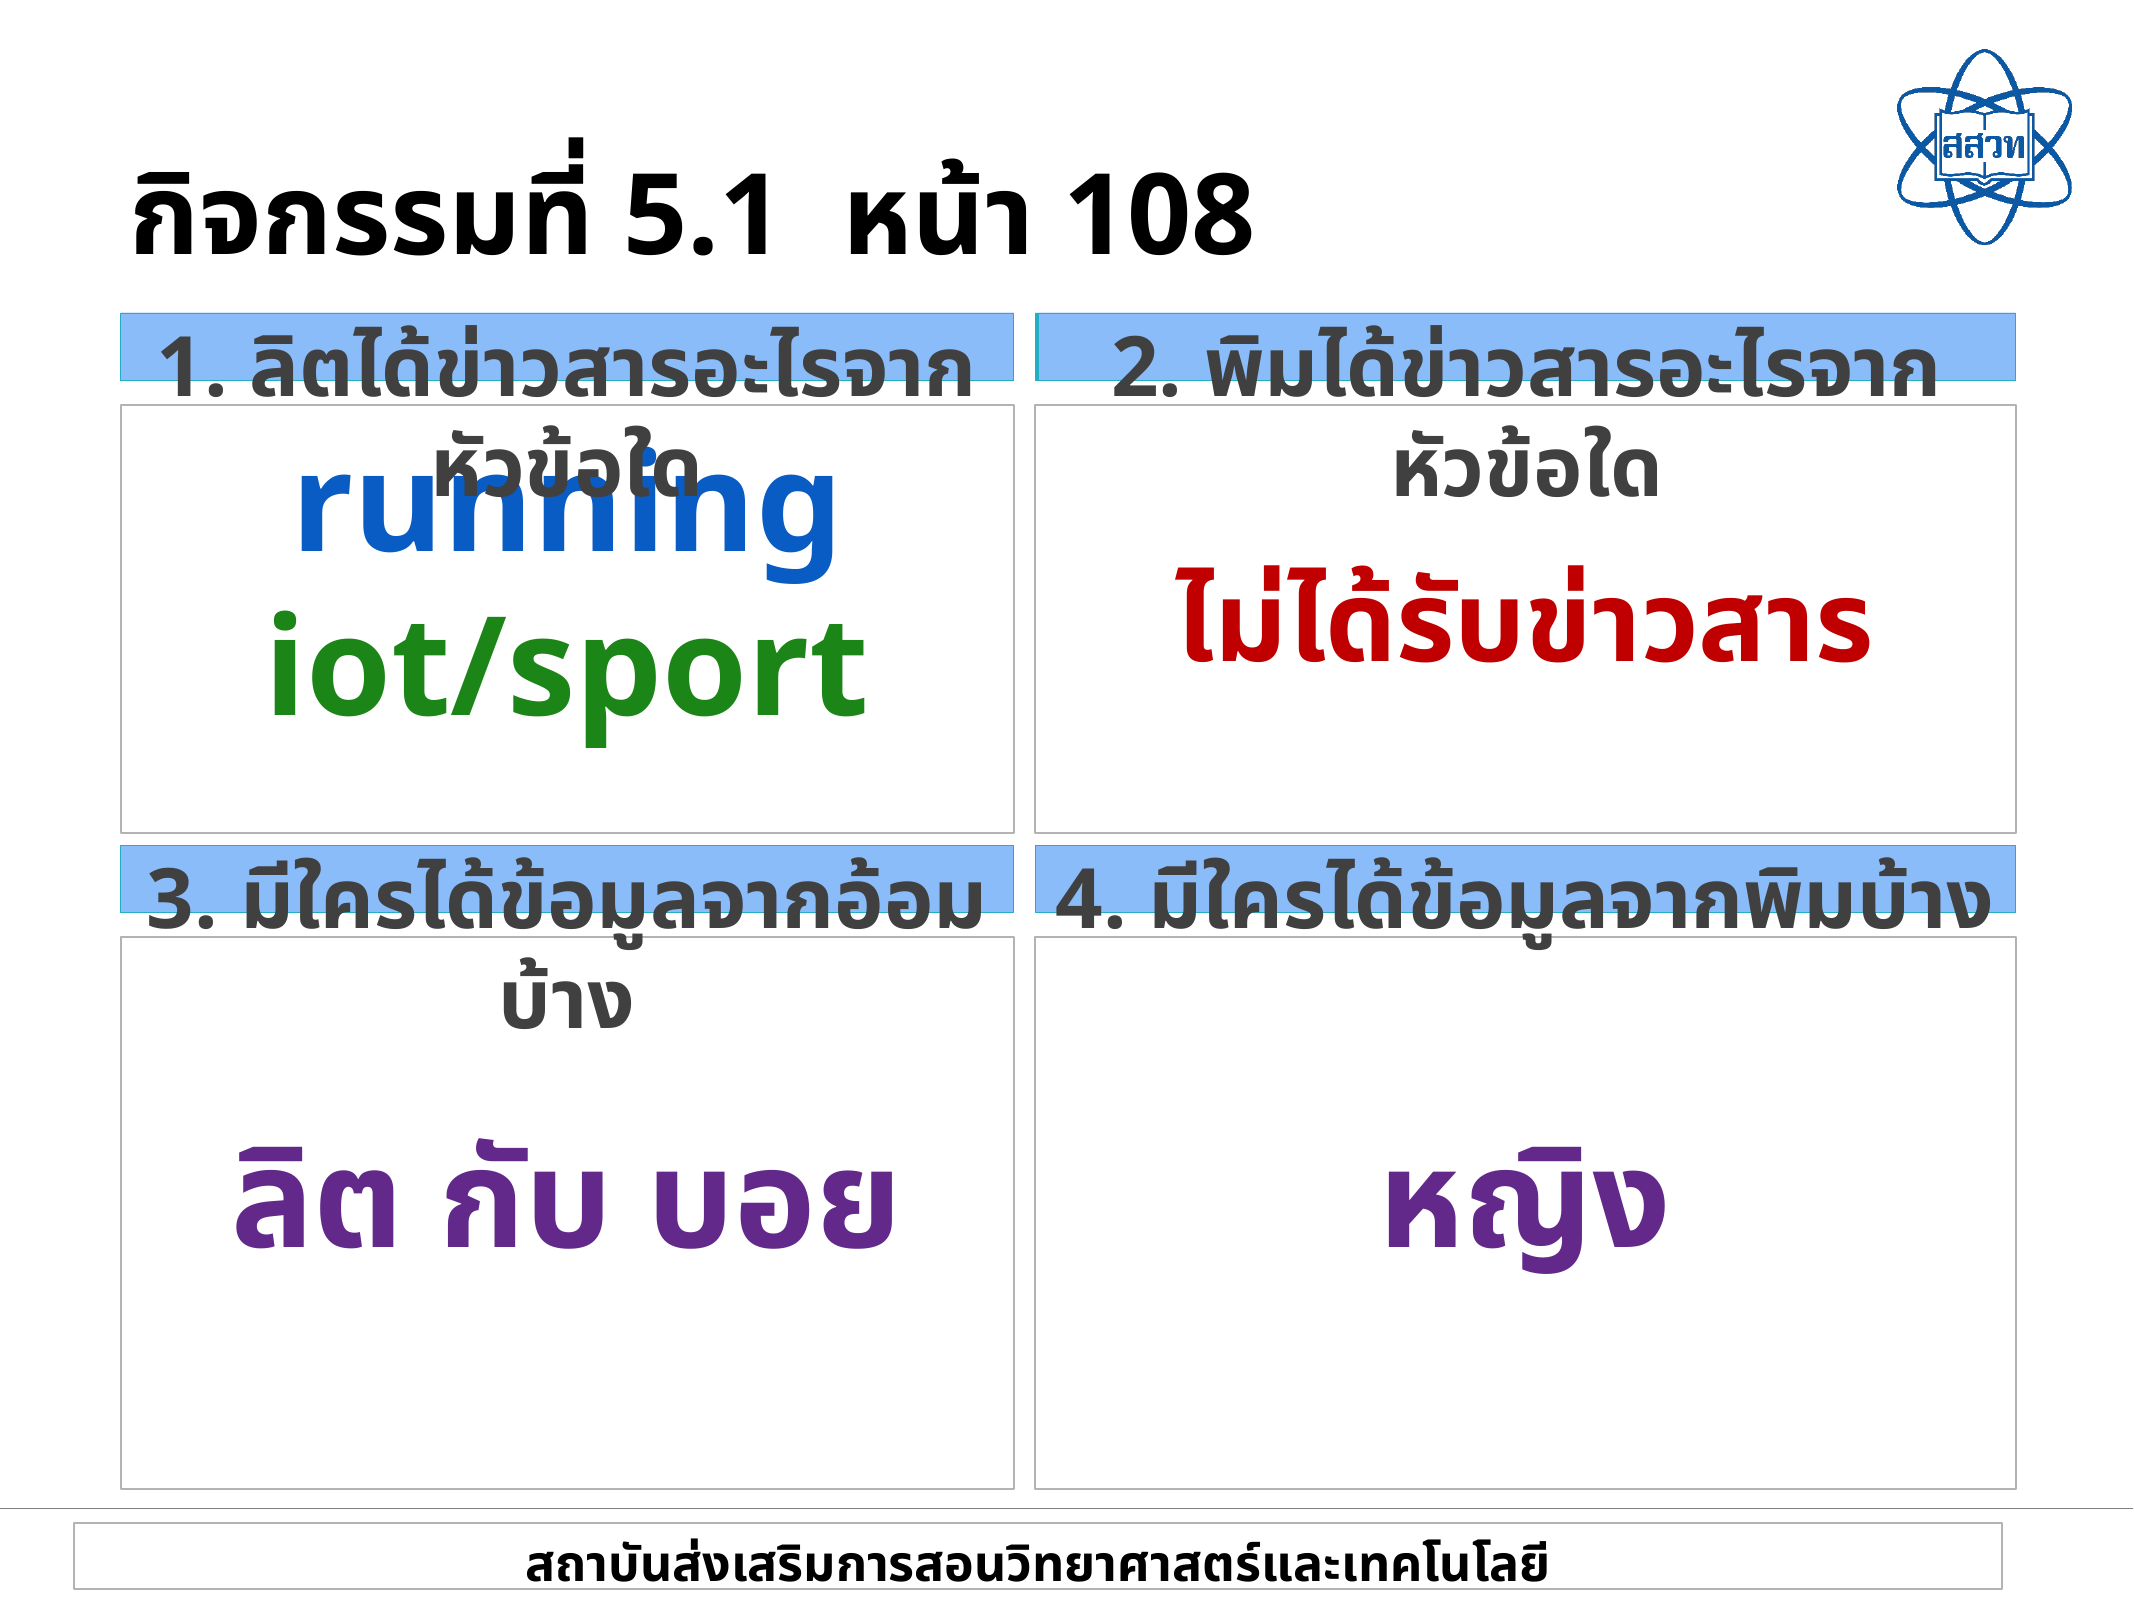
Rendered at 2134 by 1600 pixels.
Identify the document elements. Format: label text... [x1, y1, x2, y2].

picture [1897, 49, 2072, 246]
list running iot/sport [120, 404, 1015, 834]
list 2. พิมได้ข่าวสารอะไรจากหัวข้อใด [1038, 312, 2016, 381]
list 1. ลิตได้ข่าวสารอะไรจากหัวข้อใด [120, 312, 1014, 381]
title กิจกรรมที่ 5.1 หน้า 108 [120, 76, 2018, 286]
list ลิต กับ บอย [120, 936, 1015, 1490]
list หญิง [1034, 936, 2017, 1490]
list 4. มีใครได้ข้อมูลจากพิมบ้าง [1035, 845, 2016, 913]
text_box สถาบันส่งเสริมการสอนวิทยาศาสตร์และเทคโนโลยี [74, 1522, 2002, 1589]
list ไม่ได้รับข่าวสาร [1034, 404, 2017, 834]
list 3. มีใครได้ข้อมูลจากอ้อมบ้าง [120, 845, 1014, 913]
